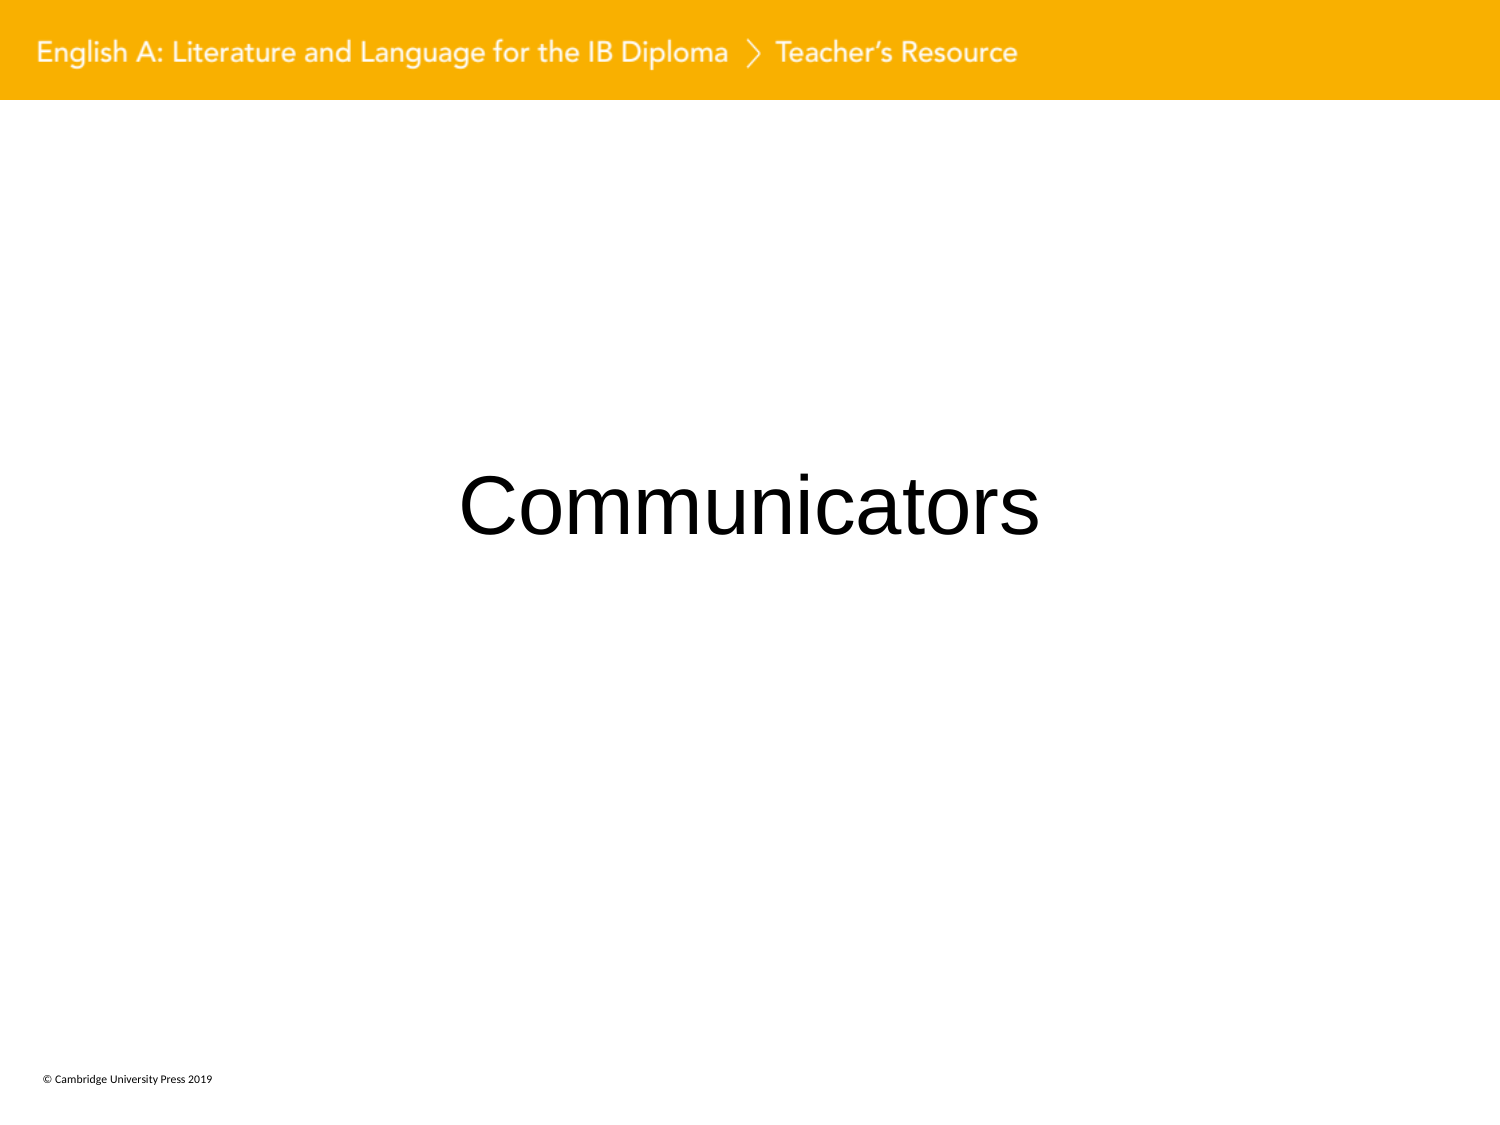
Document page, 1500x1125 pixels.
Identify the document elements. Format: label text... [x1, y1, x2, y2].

picture [0, 0, 1500, 101]
title Communicators [112, 201, 1388, 1001]
subtitle © Cambridge University Press 2019 [27, 1063, 1388, 1093]
